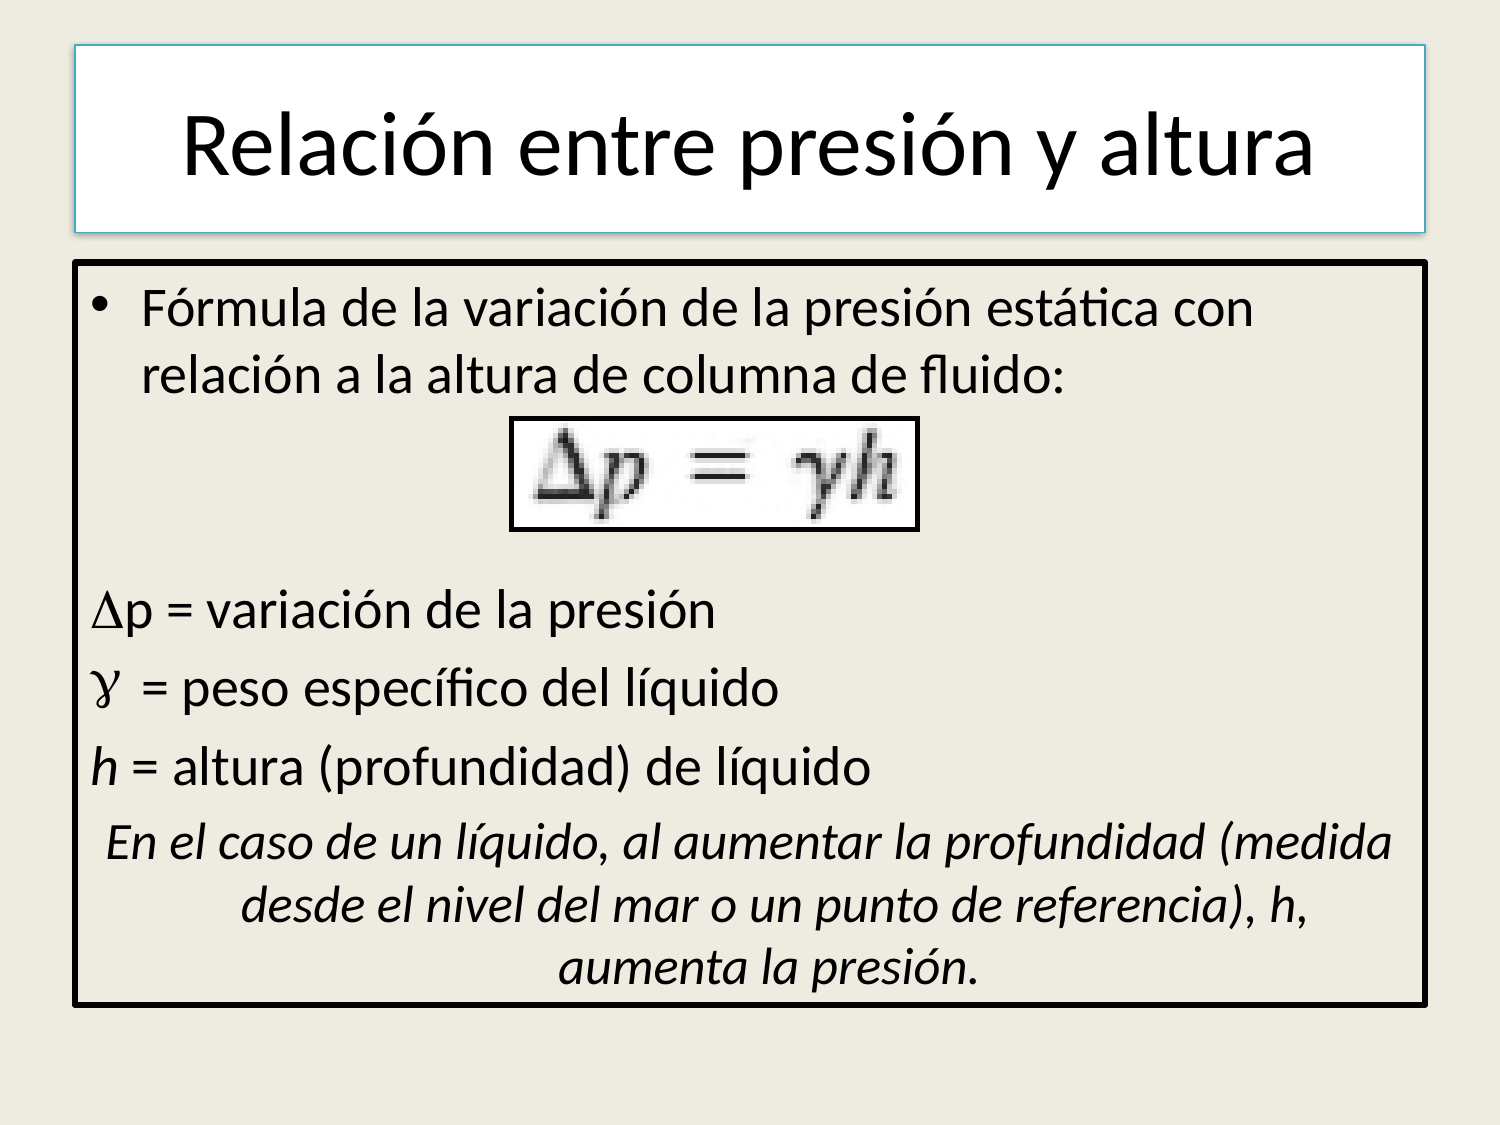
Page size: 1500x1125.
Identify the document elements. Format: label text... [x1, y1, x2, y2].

list Fórmula de la variación de la presión estática con relación a la altura de columna de fluido: Dp = variación de la presión = peso específico del líquido h = altura (profundidad) de líquido En el caso de un líquido, al aumentar la profundidad (medida desde el nivel del mar o un punto de referencia), h, aumenta la presión. [75, 262, 1425, 1005]
picture [513, 420, 916, 528]
title Relación entre presión y altura [74, 44, 1426, 233]
